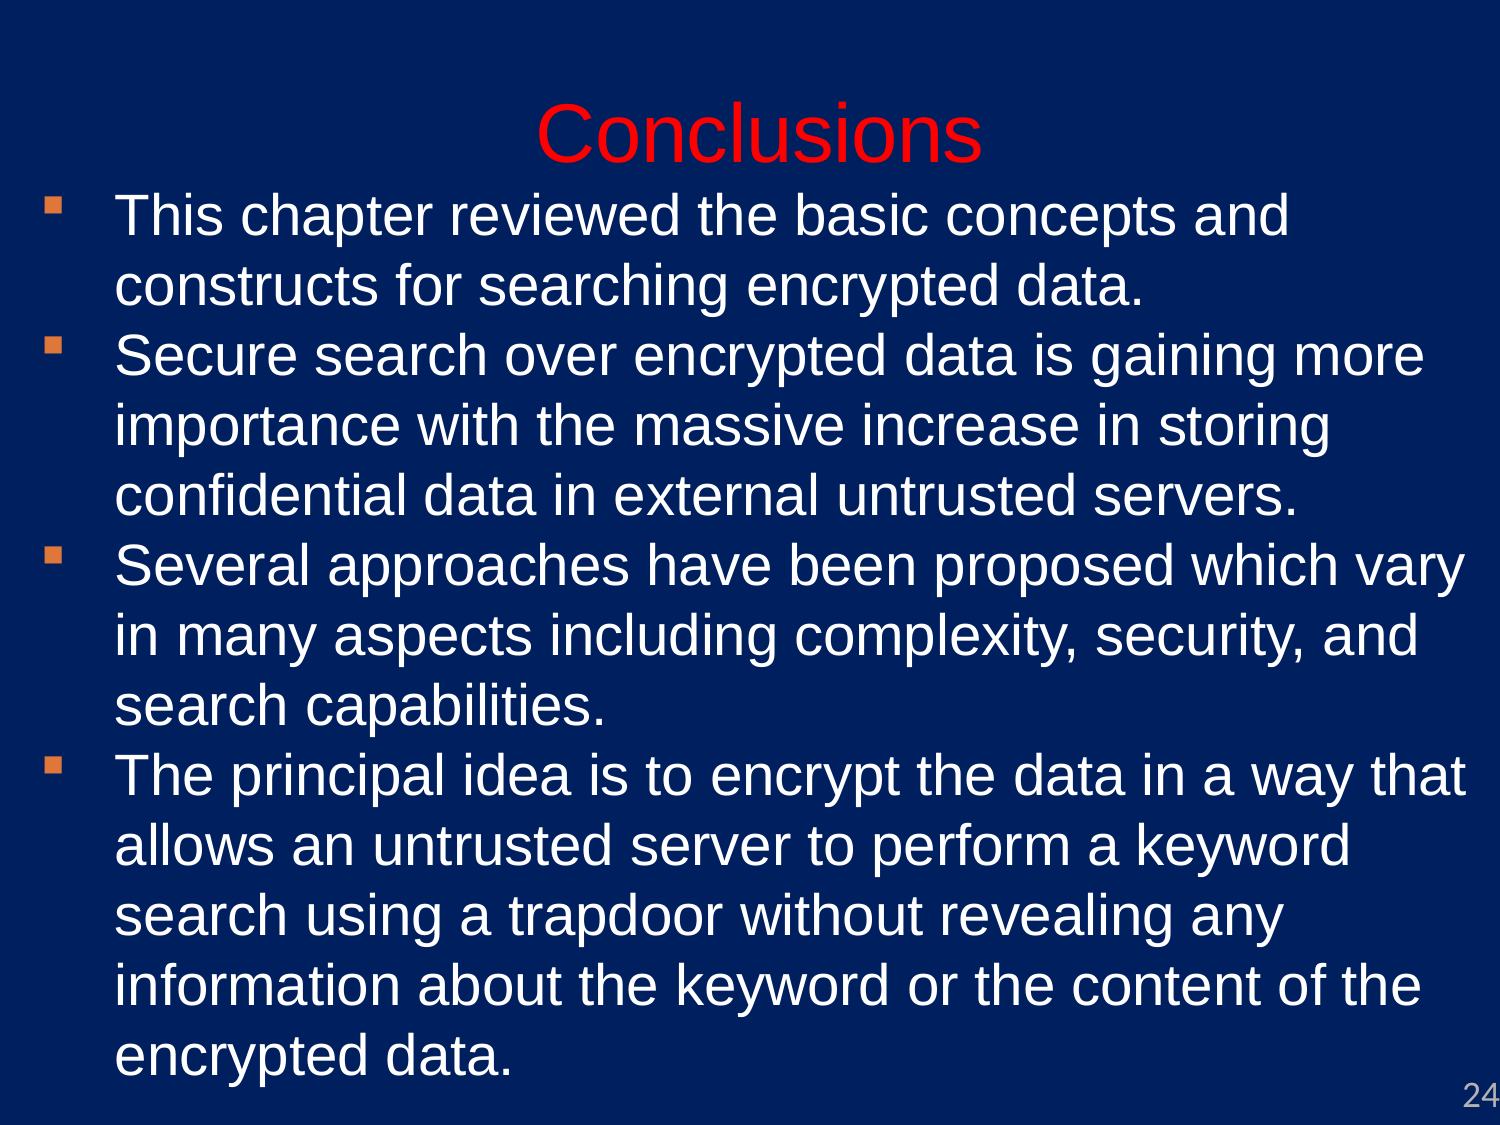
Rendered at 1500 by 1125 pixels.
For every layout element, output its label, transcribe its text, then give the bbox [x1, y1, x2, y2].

text_box This chapter reviewed the basic concepts and constructs for searching encrypted data. Secure search over encrypted data is gaining more importance with the massive increase in storing confidential data in external untrusted servers. Several approaches have been proposed which vary in many aspects including complexity, security, and search capabilities. The principal idea is to encrypt the data in a way that allows an untrusted server to perform a keyword search using a trapdoor without revealing any information about the keyword or the content of the encrypted data. [37, 177, 1475, 1088]
title Conclusions [44, 53, 1456, 177]
slide_number 24 [1437, 1069, 1500, 1125]
